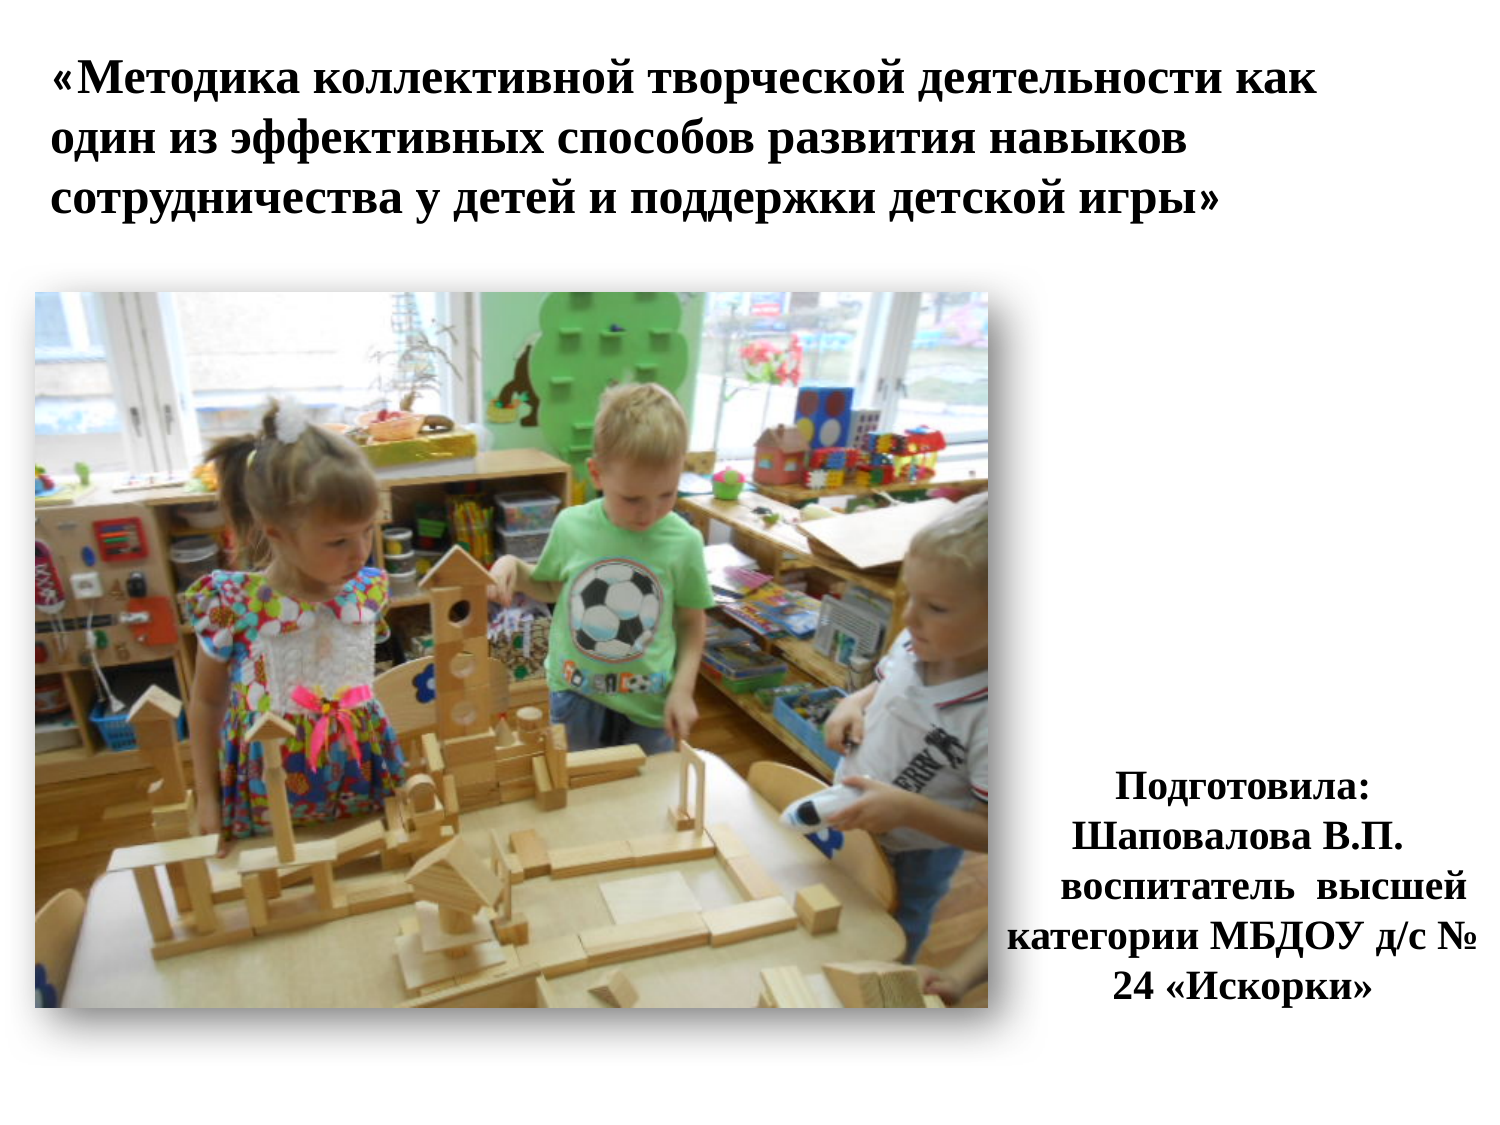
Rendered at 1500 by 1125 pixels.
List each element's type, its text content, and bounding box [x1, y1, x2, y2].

text_box Подготовила: Шаповалова В.П. воспитатель высшей категории МБДОУ д/с № 24 «Искорки» [986, 750, 1500, 1015]
text_box «Методика коллективной творческой деятельности как один из эффективных способов развития навыков сотрудничества у детей и поддержки детской игры» [35, 36, 1454, 231]
text_box [117, 35, 1500, 121]
picture [34, 292, 988, 1008]
